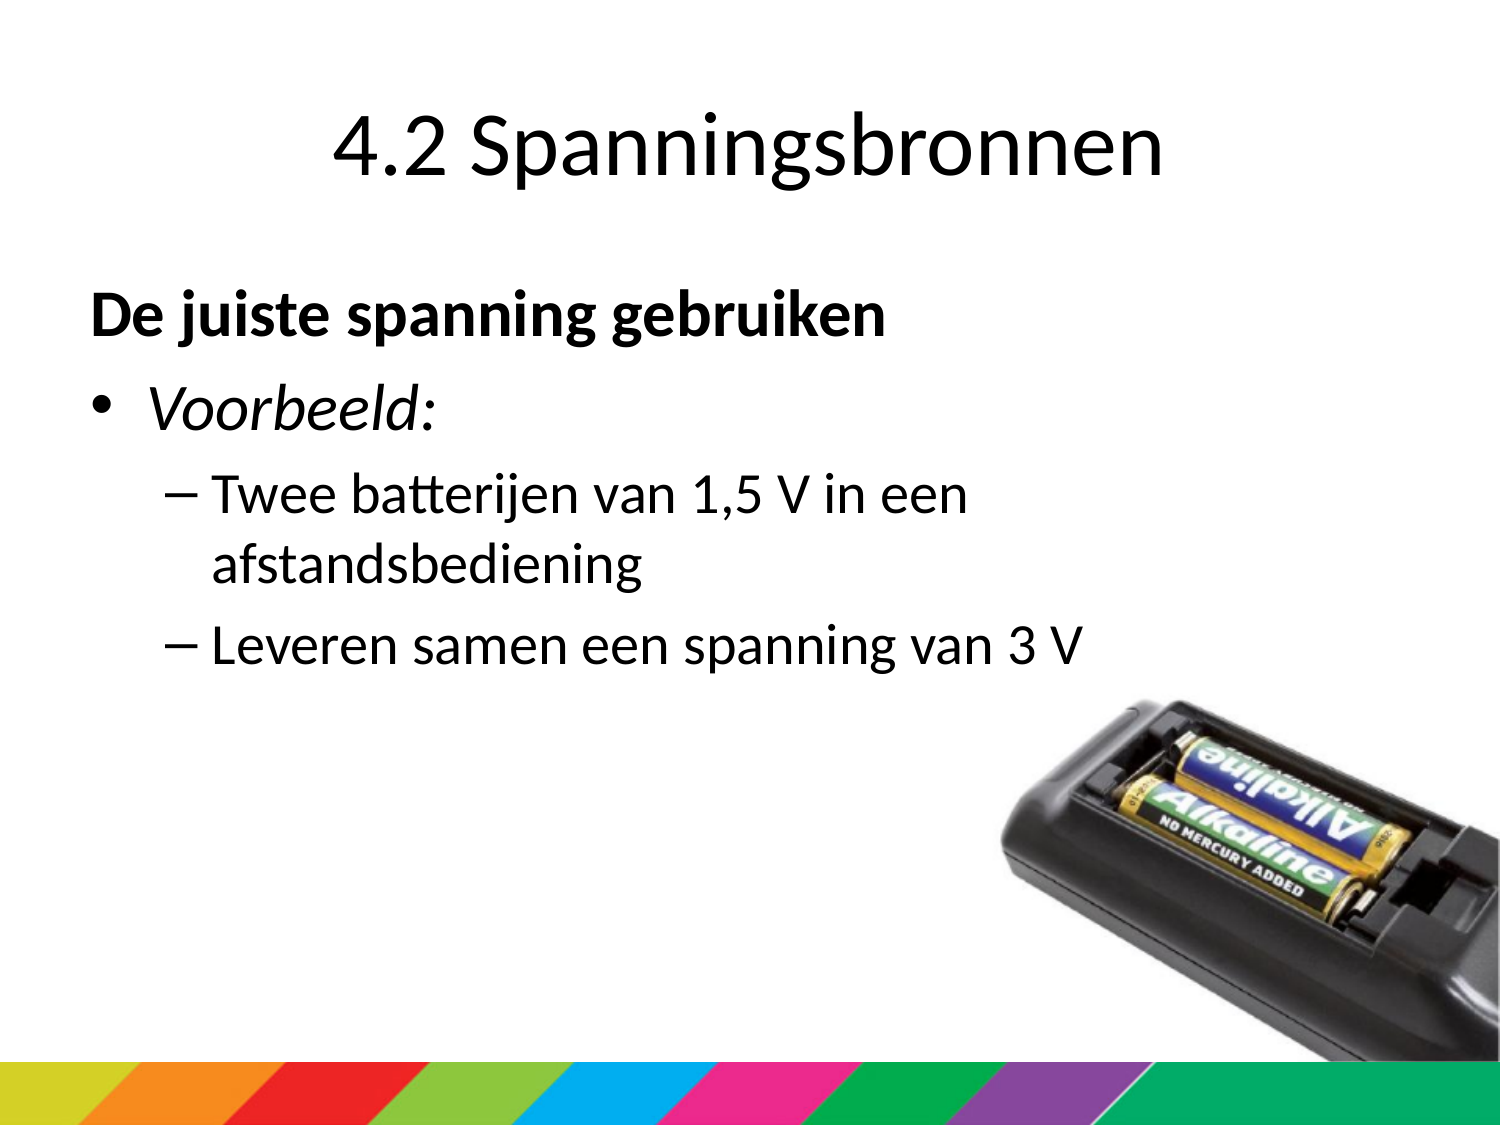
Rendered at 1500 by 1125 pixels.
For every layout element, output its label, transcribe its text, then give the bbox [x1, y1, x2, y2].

picture [656, 688, 1500, 1125]
picture [0, 1062, 574, 1125]
list De juiste spanning gebruiken Voorbeeld: Twee batterijen van 1,5 V in een afstandsbediening Leveren samen een spanning van 3 V [75, 262, 1425, 1005]
title 4.2 Spanningsbronnen [75, 45, 1425, 233]
